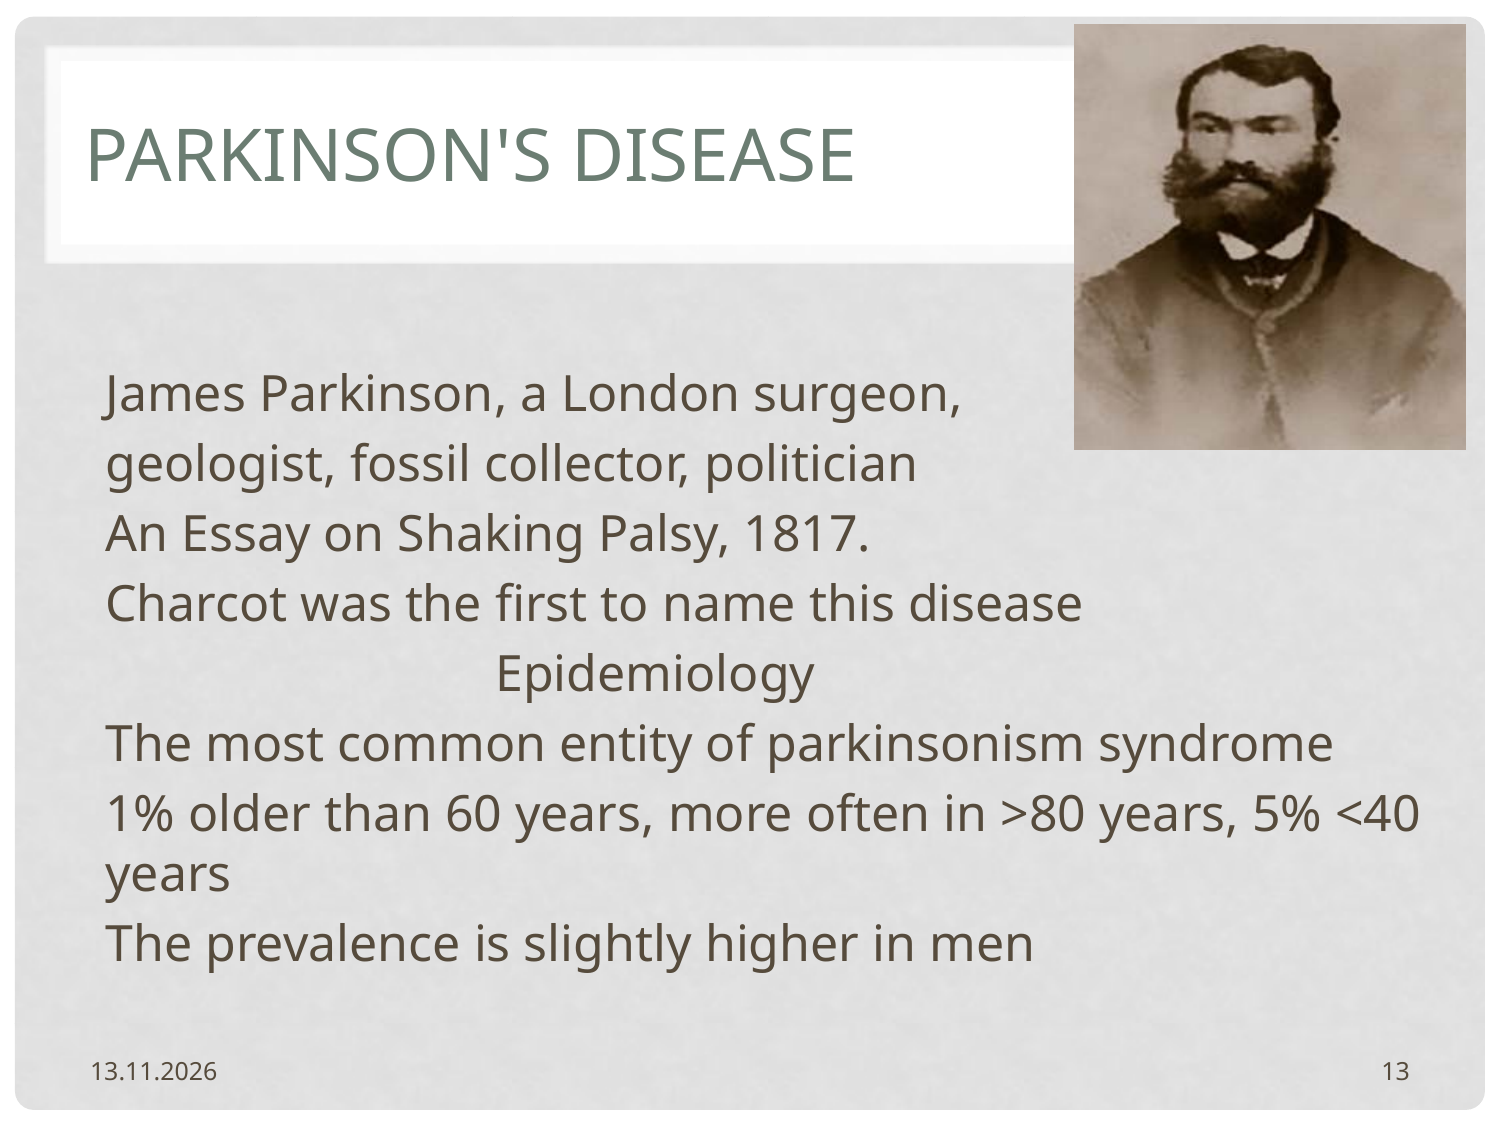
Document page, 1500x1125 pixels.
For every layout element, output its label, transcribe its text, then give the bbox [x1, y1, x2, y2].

picture [1074, 24, 1466, 451]
title PARKINSON'S DISEASE [69, 66, 1074, 238]
slide_number 13 [1074, 1042, 1425, 1103]
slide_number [75, 1042, 425, 1103]
list James Parkinson, a London surgeon, geologist, fossil collector, politician An Essay on Shaking Palsy, 1817. Charcot was the first to name this disease Epidemiology The most common entity of parkinsonism syndrome 1% older than 60 years, more often in >80 years, 5% <40 years The prevalence is slightly higher in men [90, 354, 1441, 1097]
